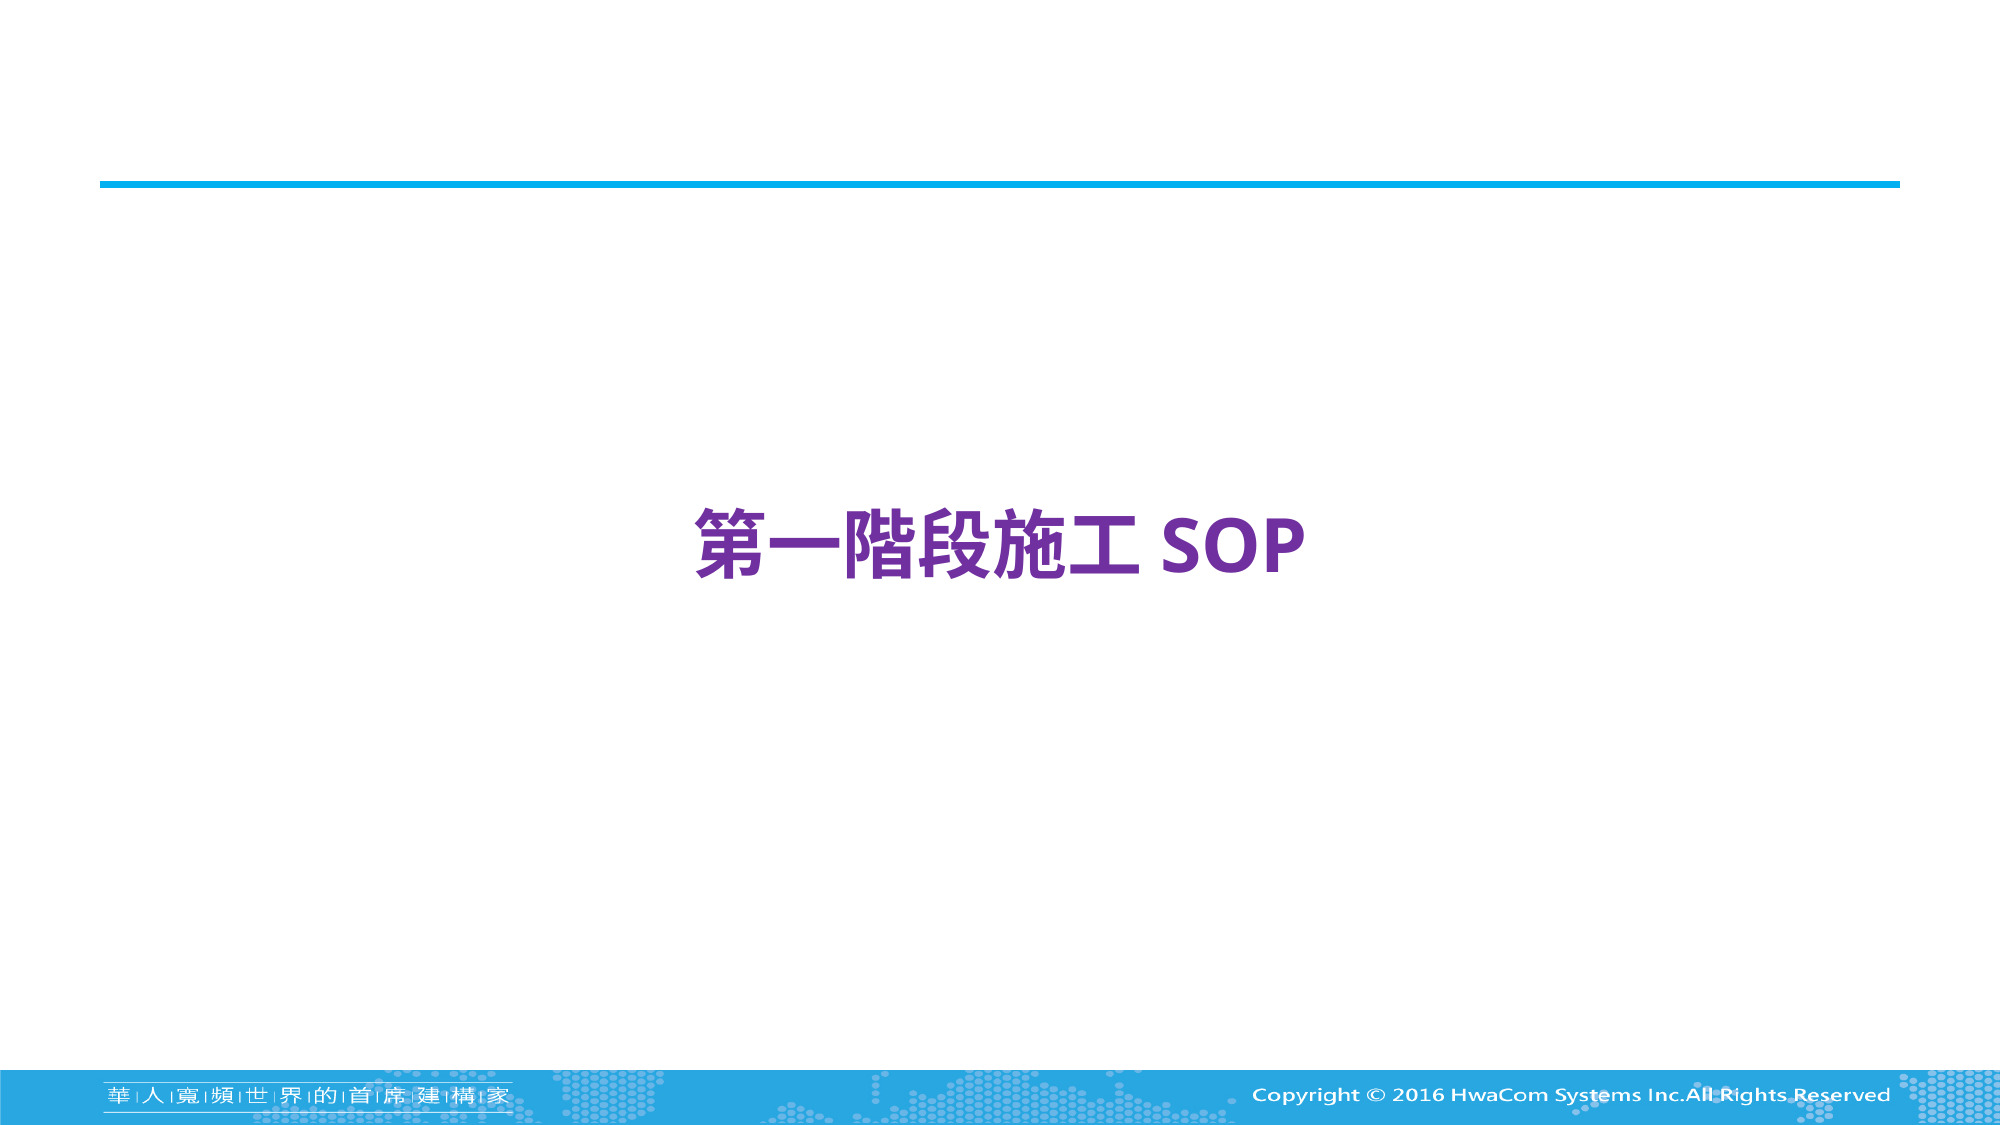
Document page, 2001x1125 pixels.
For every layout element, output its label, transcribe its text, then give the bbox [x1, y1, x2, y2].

picture [0, 1070, 2000, 1125]
title 第一階段施工SOP [99, 479, 1900, 606]
